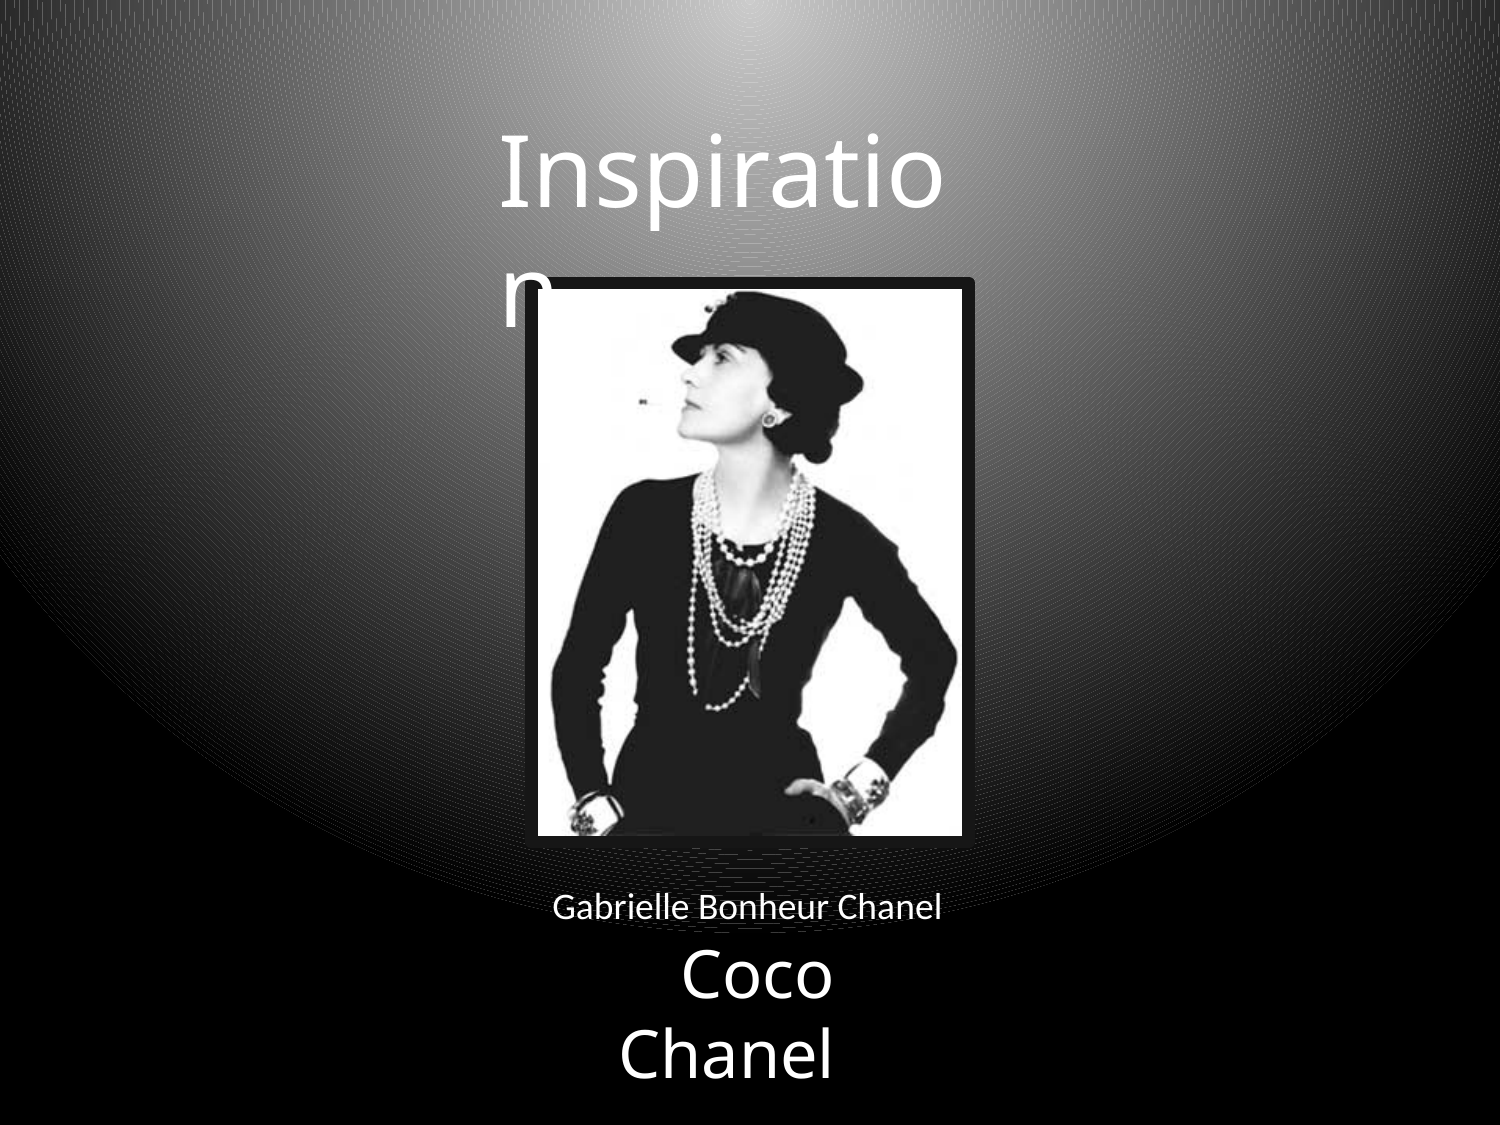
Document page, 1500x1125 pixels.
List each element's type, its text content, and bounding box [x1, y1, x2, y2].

text_box Inspiration [483, 99, 1017, 355]
text_box Gabrielle Bonheur Chanel [537, 874, 988, 935]
picture [537, 288, 963, 837]
text_box Coco Chanel [500, 924, 850, 1099]
